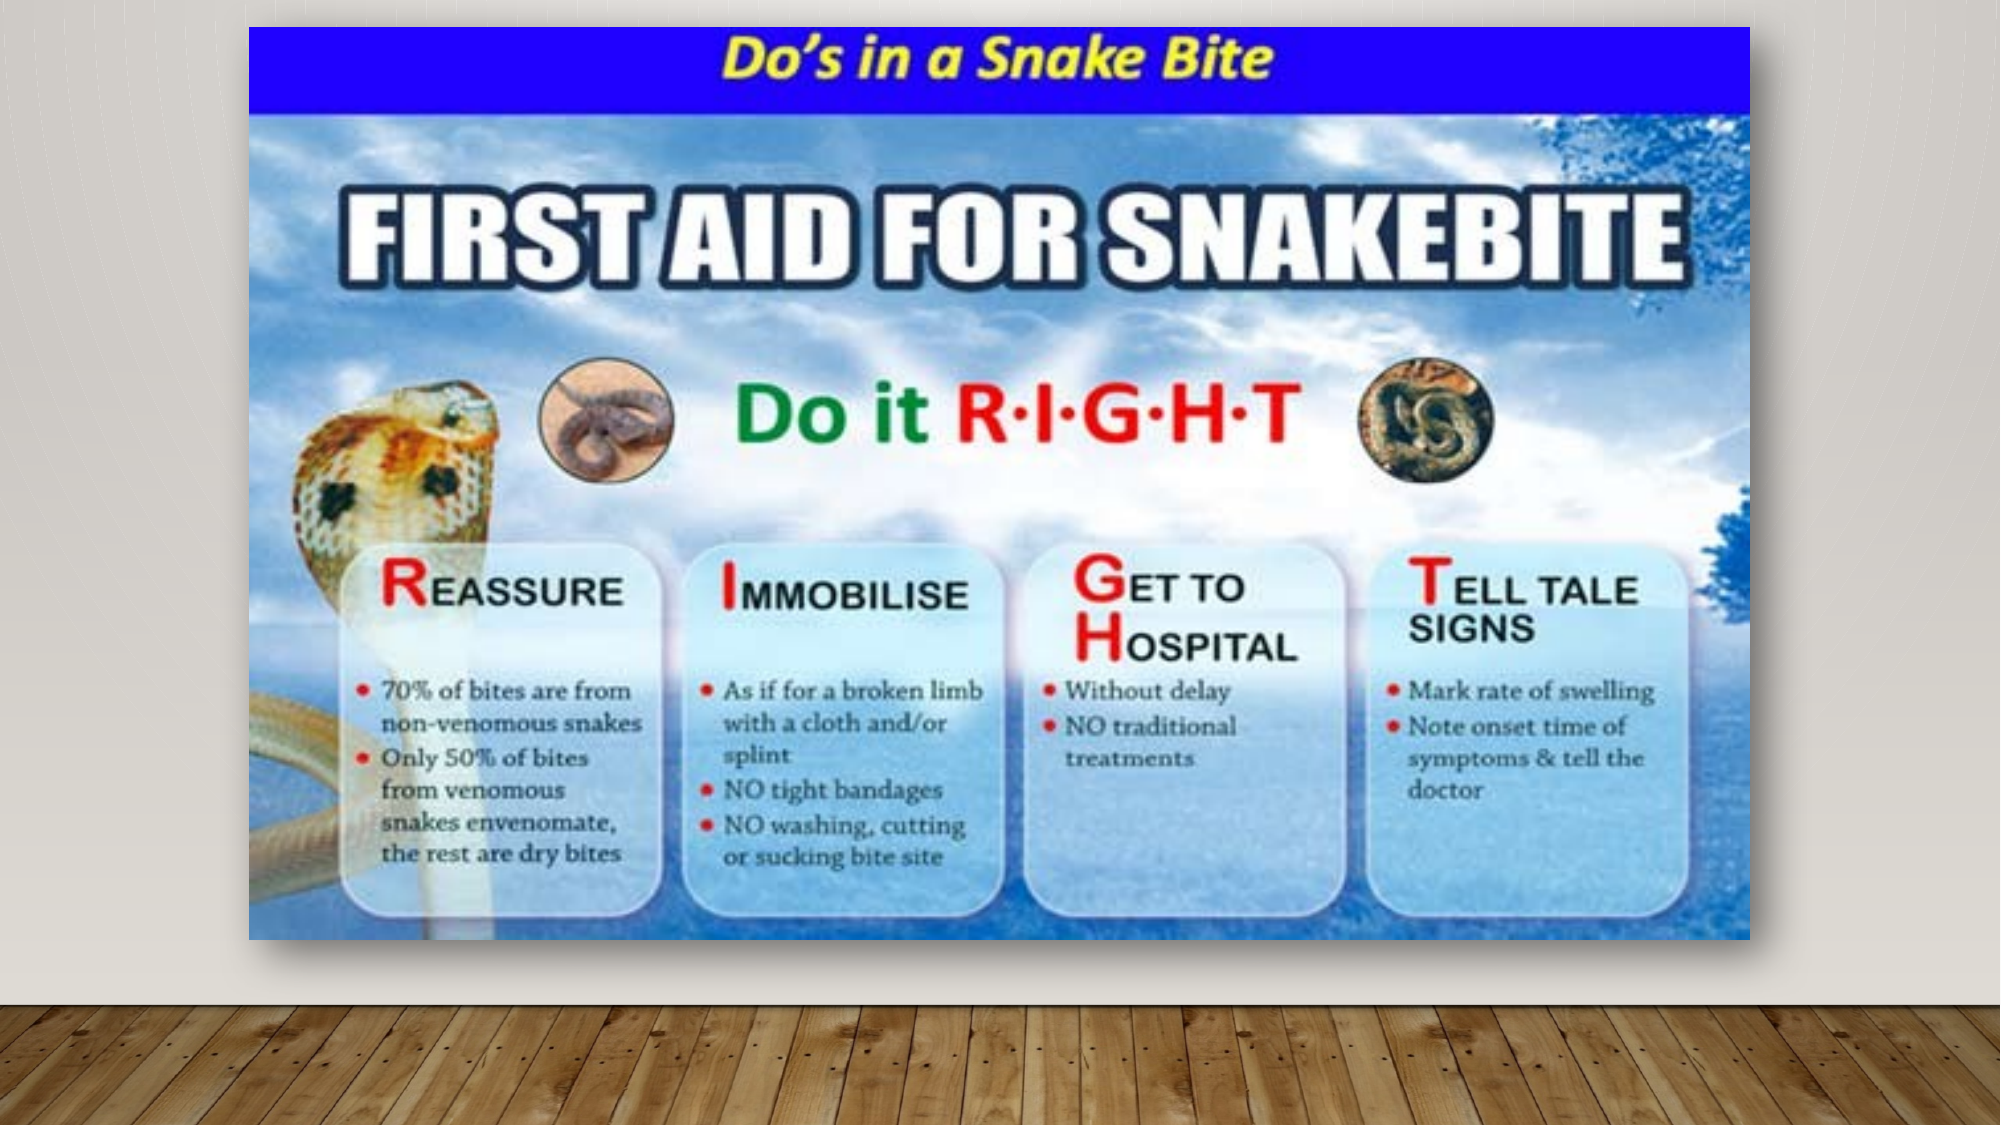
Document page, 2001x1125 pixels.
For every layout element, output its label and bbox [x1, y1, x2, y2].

picture [249, 27, 1751, 940]
picture [0, 1005, 2000, 1125]
